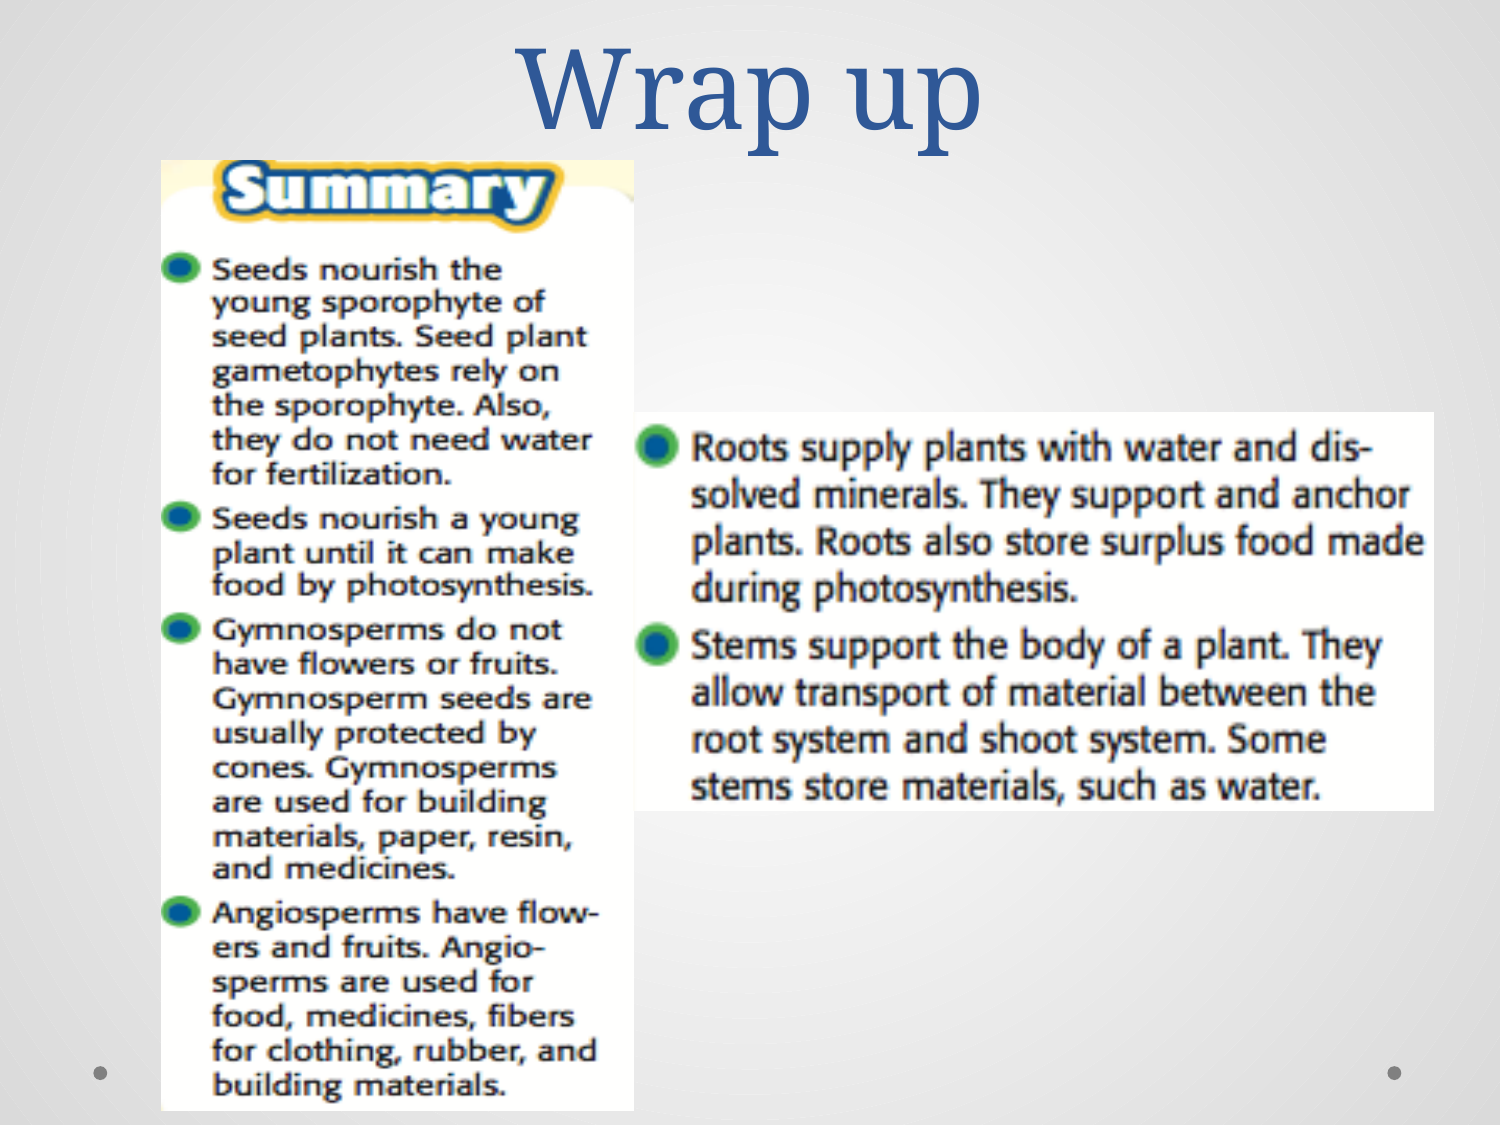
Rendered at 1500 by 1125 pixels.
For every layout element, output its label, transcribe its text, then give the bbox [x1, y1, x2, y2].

picture [161, 160, 1434, 1111]
title Wrap up [75, 0, 1425, 160]
